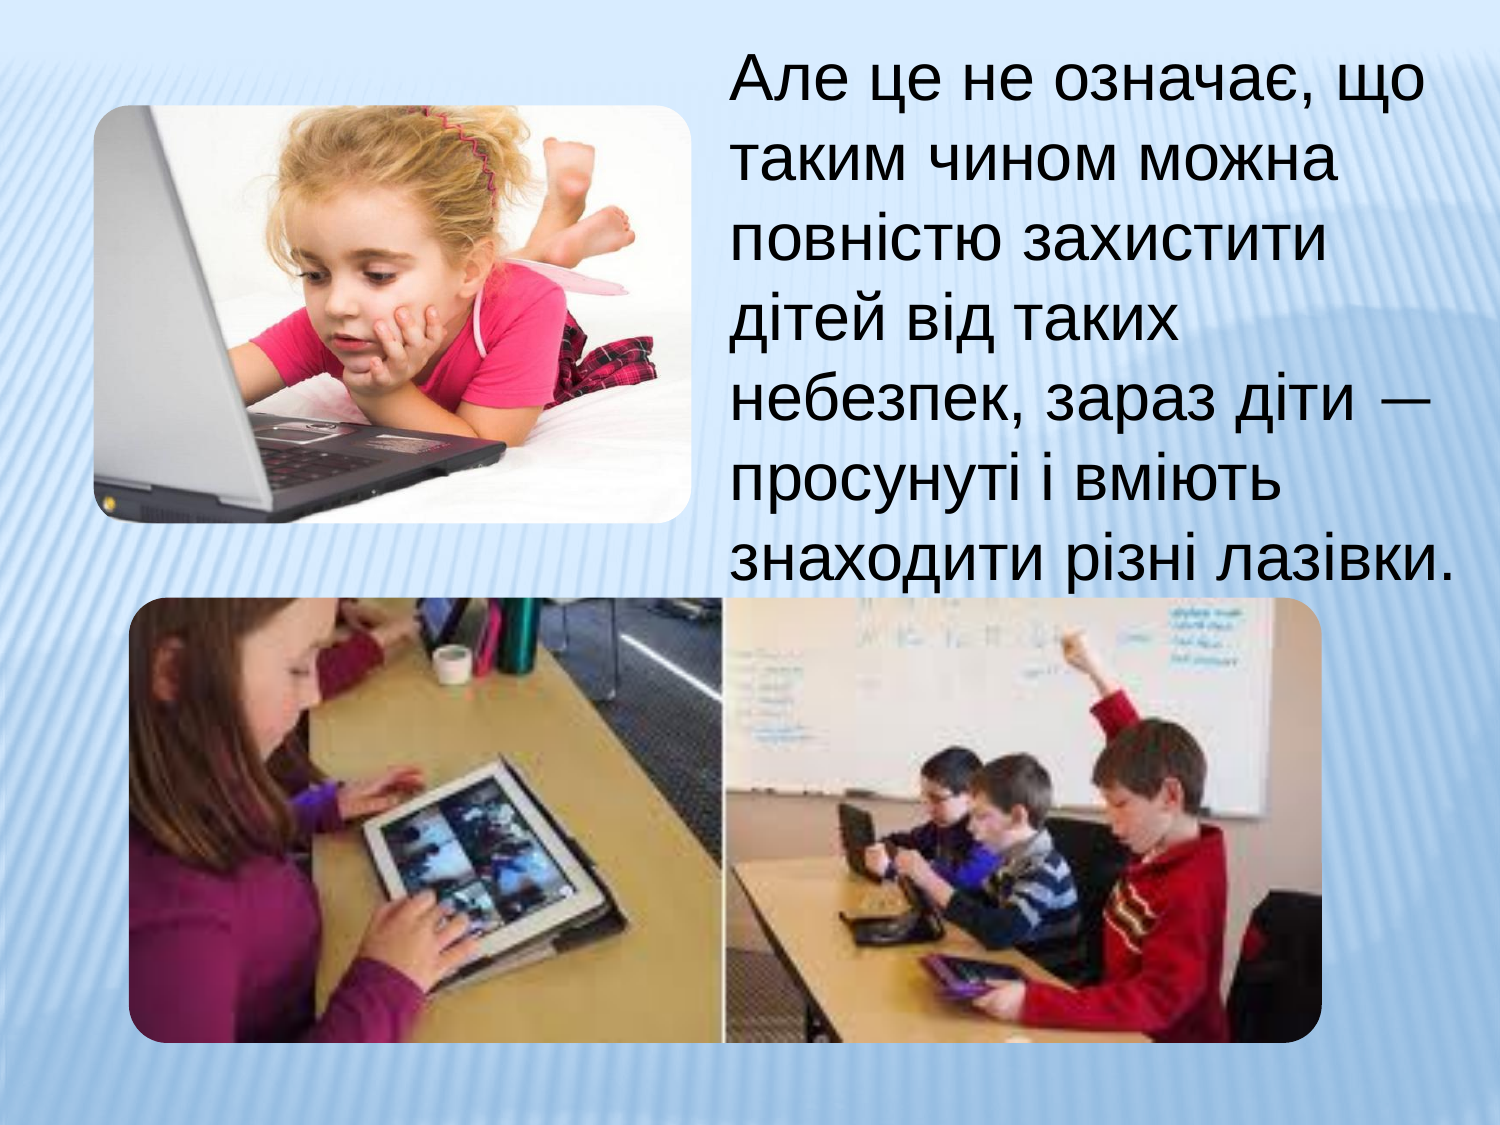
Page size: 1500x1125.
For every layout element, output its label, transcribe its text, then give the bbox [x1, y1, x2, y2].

text_box Але це не означає, що таким чином можна повністю захистити дітей від таких небезпек, зараз діти — просунуті і вміють знаходити різні лазівки. [714, 26, 1477, 602]
picture [128, 597, 1323, 1044]
picture [93, 105, 692, 524]
